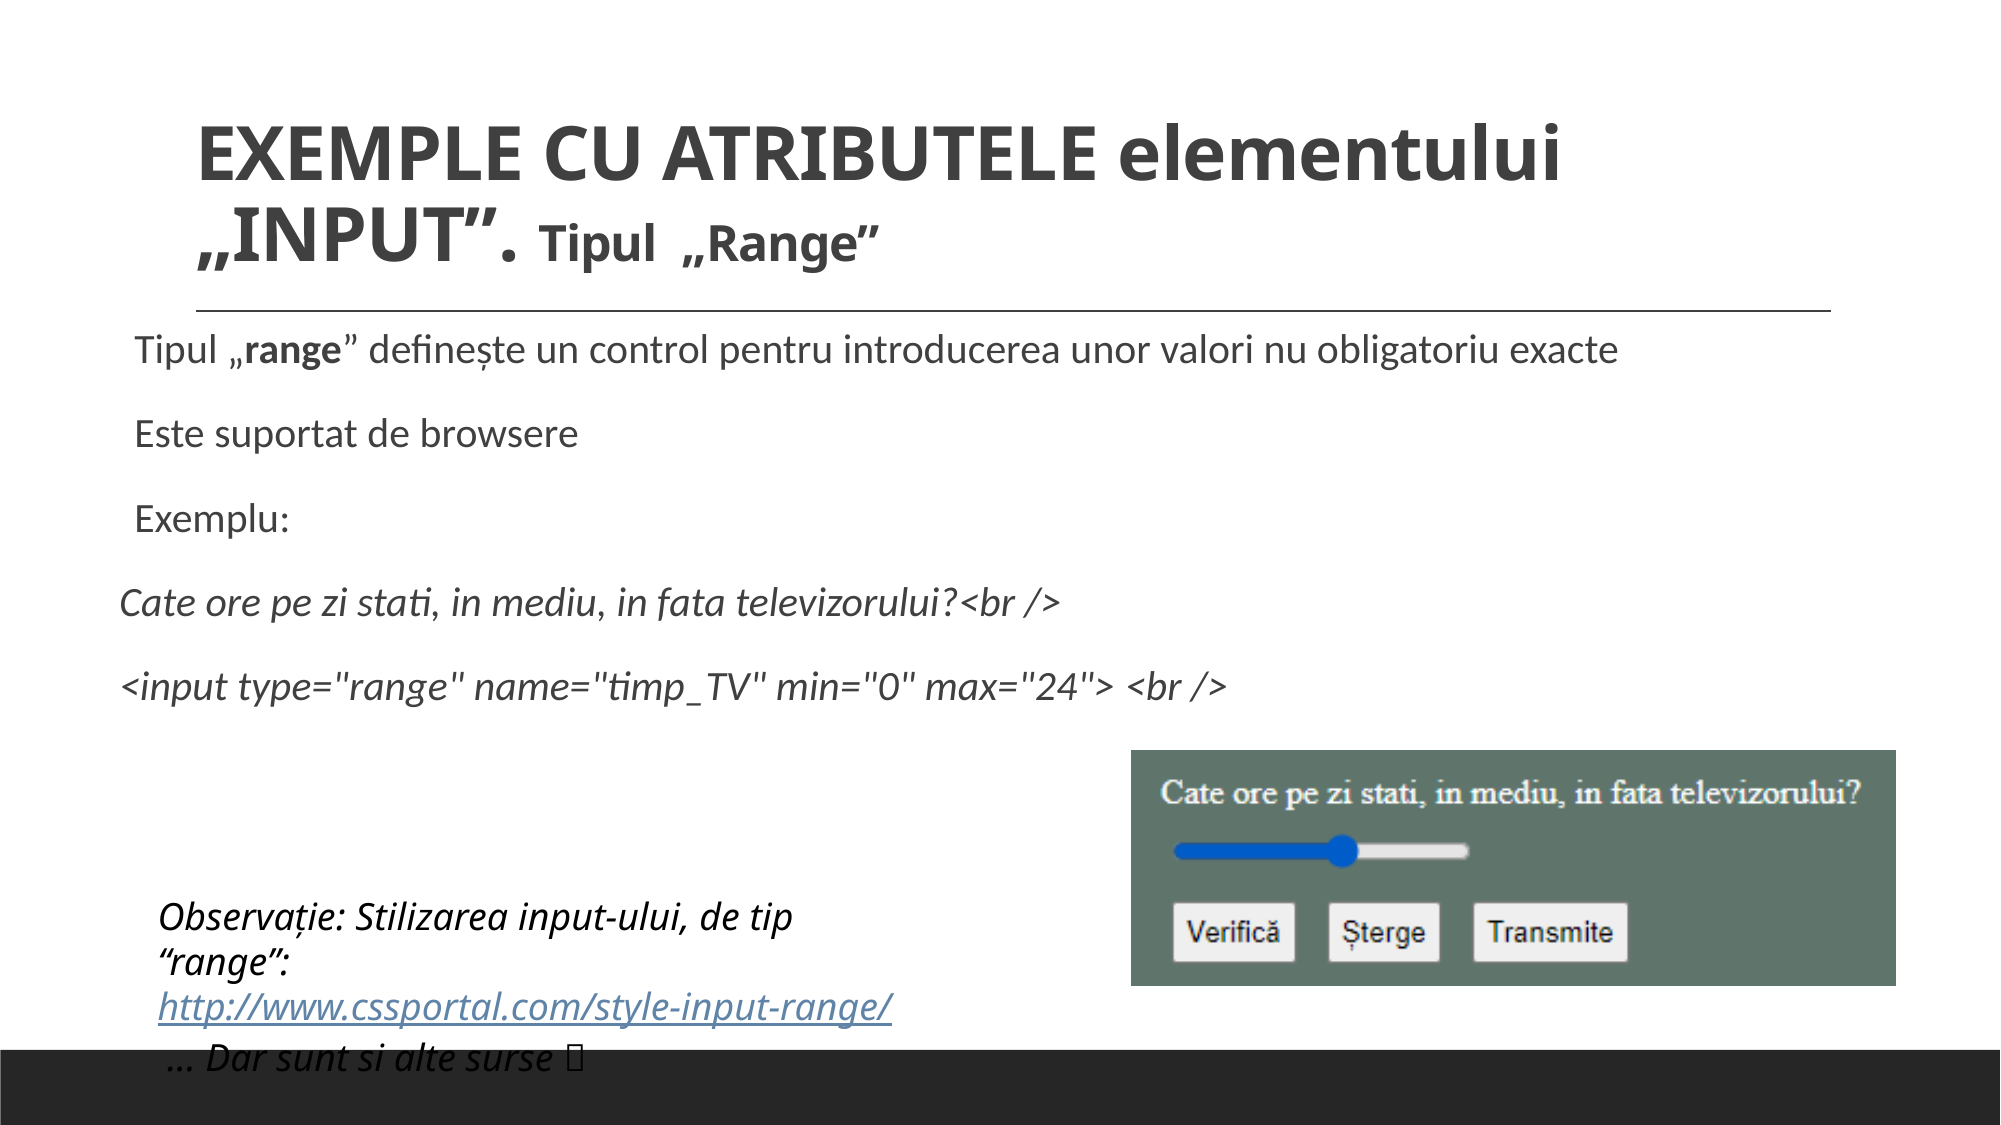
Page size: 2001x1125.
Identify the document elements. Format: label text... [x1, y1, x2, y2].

list Tipul „range” defineşte un control pentru introducerea unor valori nu obligatoriu exacte Este suportat de browsere Exemplu: Cate ore pe zi stati, in mediu, in fata televizorului?<br /> <input type="range" name="timp_TV" min="0" max="24"> <br /> [119, 309, 1830, 726]
picture [1130, 749, 1897, 986]
title EXEMPLE CU ATRIBUTELE elementului „INPUT”. Tipul „Range” [180, 47, 1830, 285]
text_box Observație: Stilizarea input-ului, de tip “range”: http://www.cssportal.com/style-input-range/ ... Dar sunt si alte surse  [142, 885, 941, 1087]
